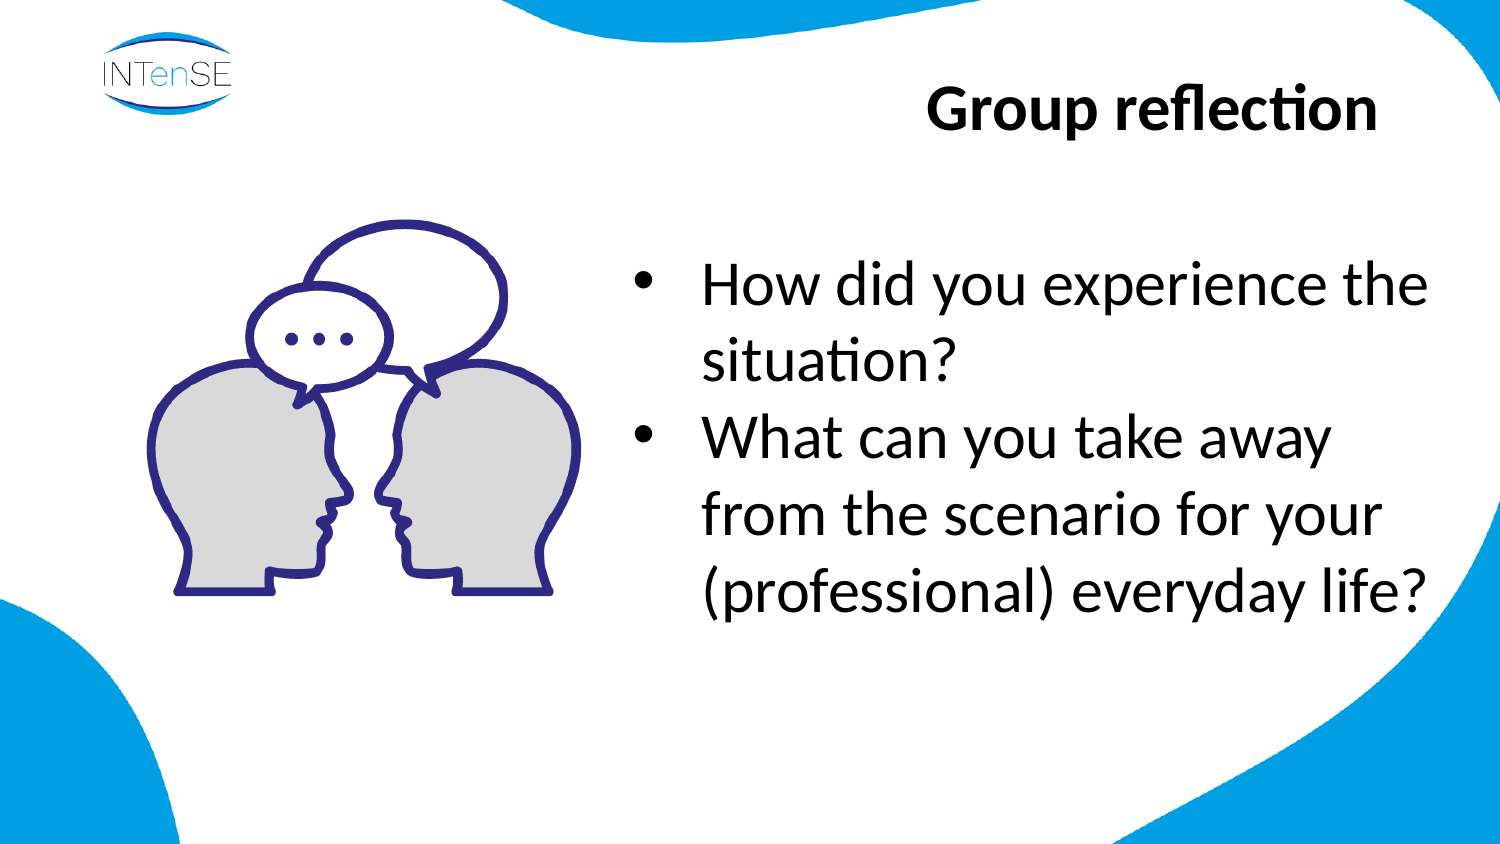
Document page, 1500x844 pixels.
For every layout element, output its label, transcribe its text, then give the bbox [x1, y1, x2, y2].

title Group reflection [277, 56, 1425, 197]
list How did you experience the situation? What can you take away from the scenario for your (professional) everyday life? [611, 233, 1462, 710]
picture [0, 0, 1500, 844]
